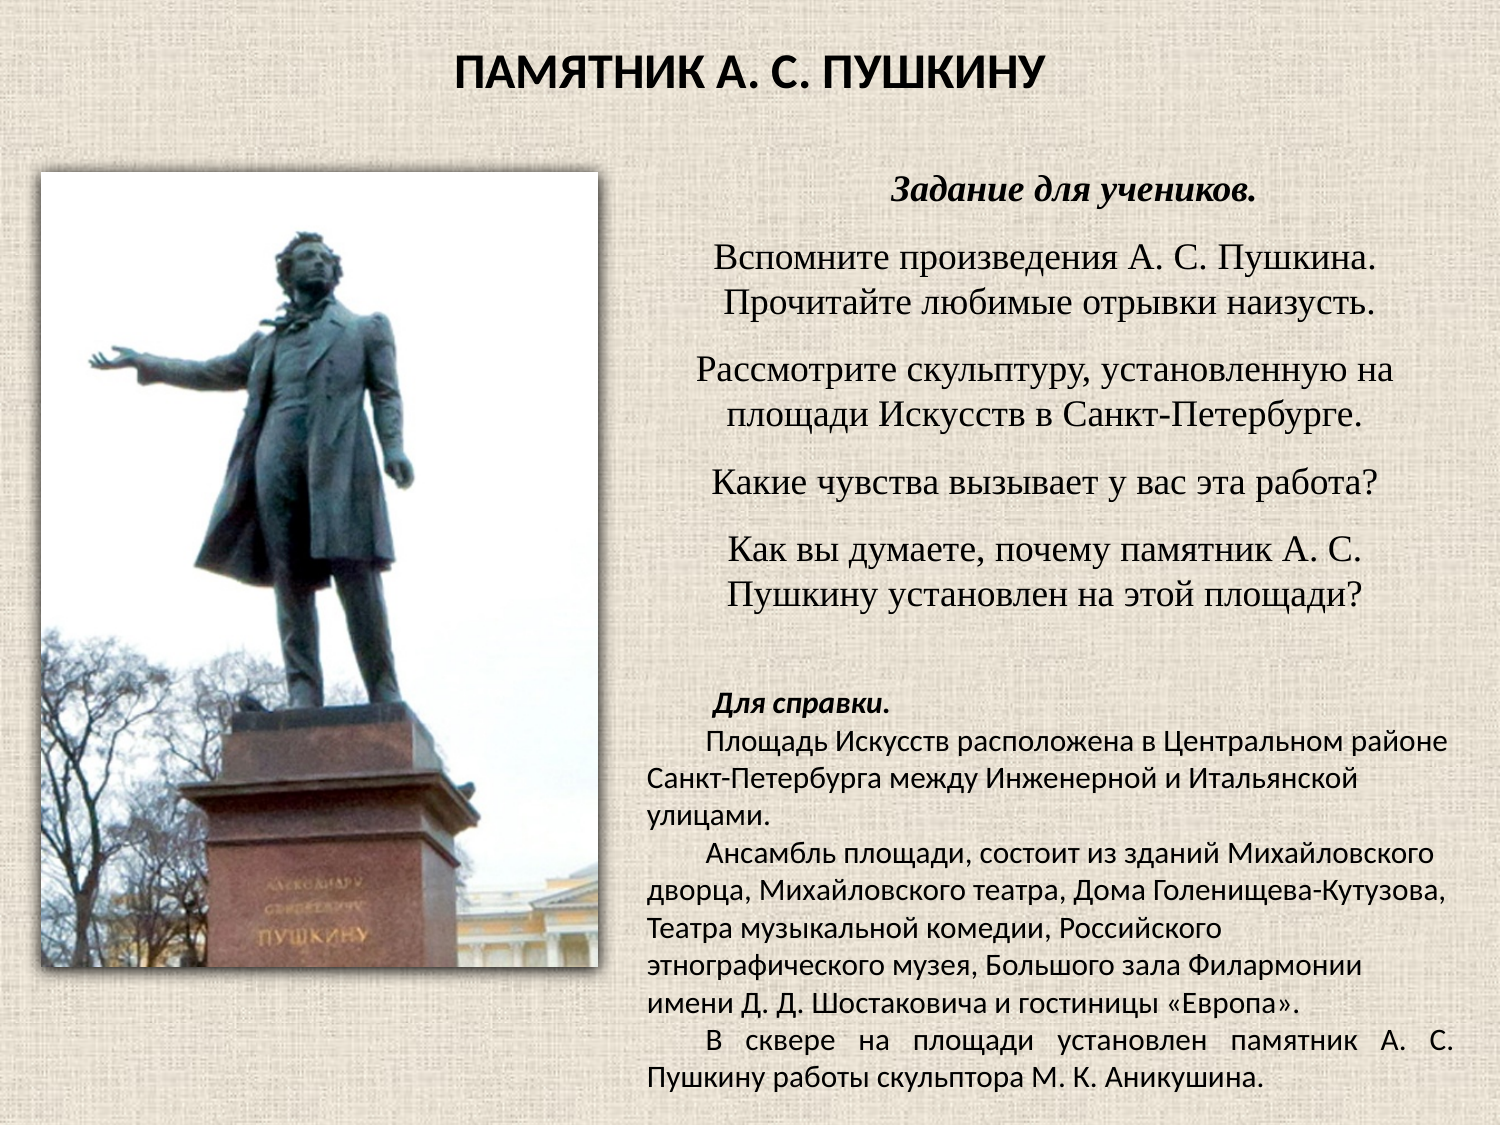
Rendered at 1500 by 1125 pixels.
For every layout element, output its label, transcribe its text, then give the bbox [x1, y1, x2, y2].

text_box Для справки. Площадь Искусств расположена в Центральном районе Санкт-Петербурга между Инженерной и Итальянской улицами. Ансамбль площади, состоит из зданий Михайловского дворца, Михайловского театра, Дома Голенищева-Кутузова, Театра музыкальной комедии, Российского этнографического музея, Большого зала Филармонии имени Д. Д. Шостаковича и гостиницы «Европа». В сквере на площади установлен памятник А. С. Пушкину работы скульптора М. К. Аникушина. [631, 674, 1471, 1094]
picture [41, 172, 598, 967]
text_box Задание для учеников. Вспомните произведения А. С. Пушкина. Прочитайте любимые отрывки наизусть. Рассмотрите скульптуру, установленную на площади Искусств в Санкт-Петербурге. Какие чувства вызывает у вас эта работа? Как вы думаете, почему памятник А. С. Пушкину установлен на этой площади? [631, 156, 1459, 725]
text_box ПАМЯТНИК А. С. ПУШКИНУ [0, 30, 1500, 106]
